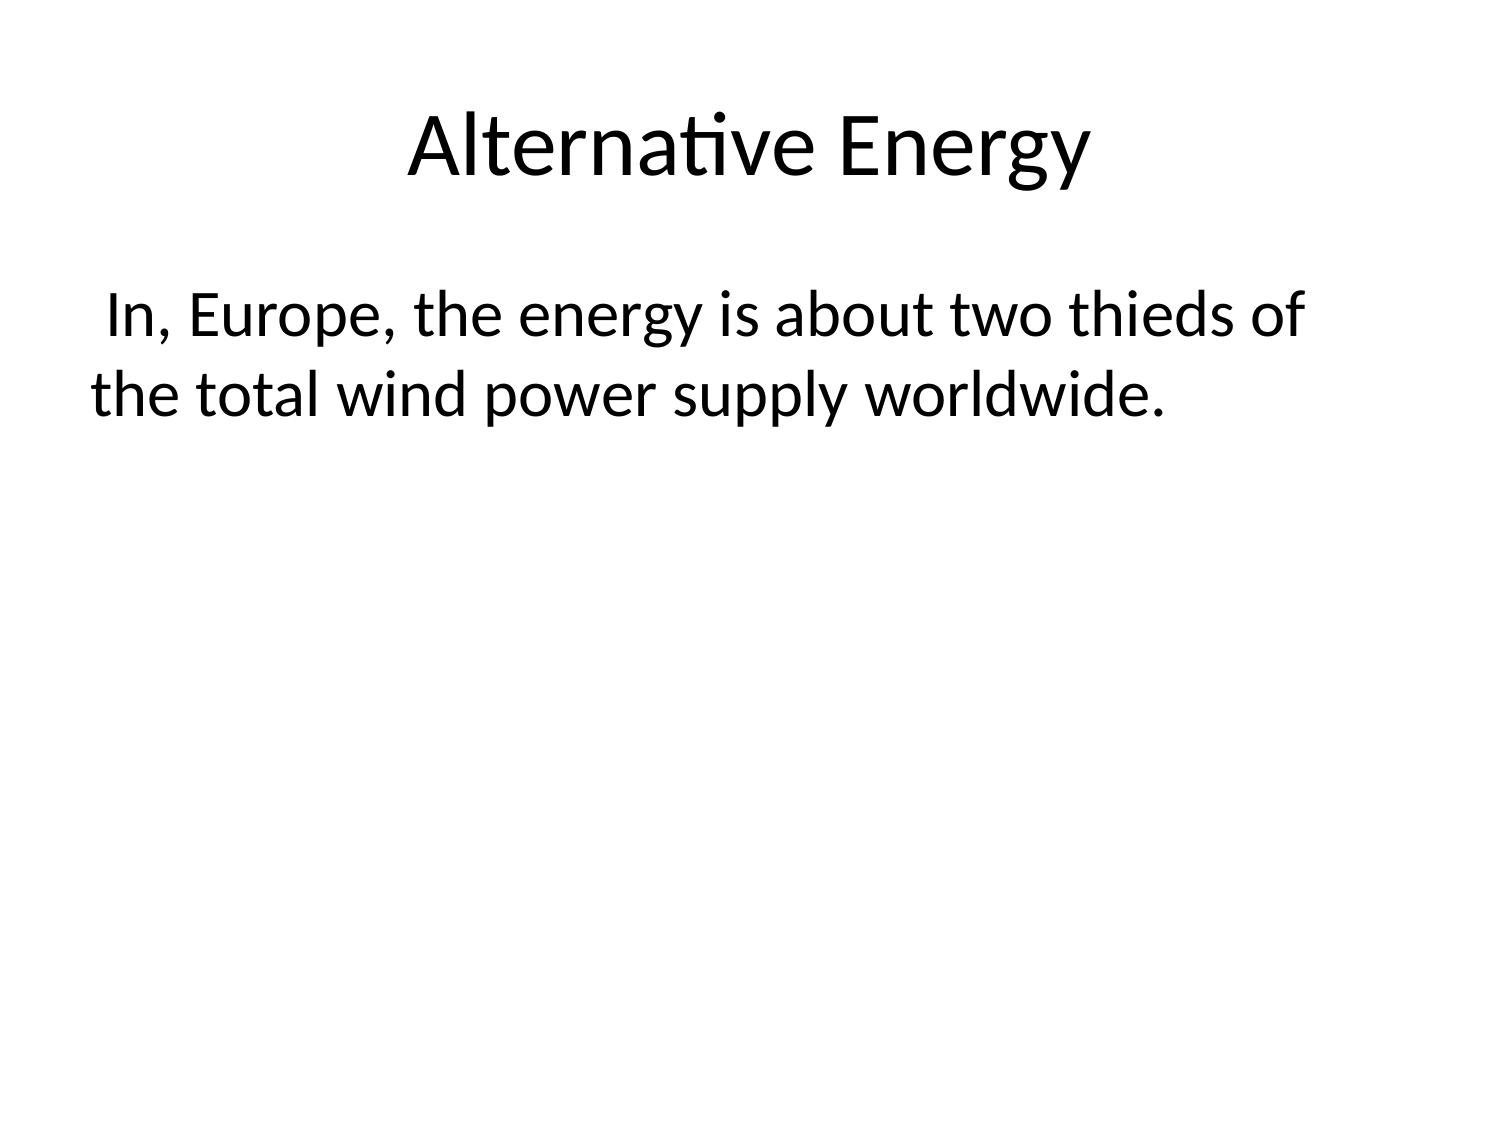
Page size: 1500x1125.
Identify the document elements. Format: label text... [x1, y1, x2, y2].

list In, Europe, the energy is about two thieds of the total wind power supply worldwide. [75, 262, 1425, 1005]
title Alternative Energy [75, 45, 1425, 233]
